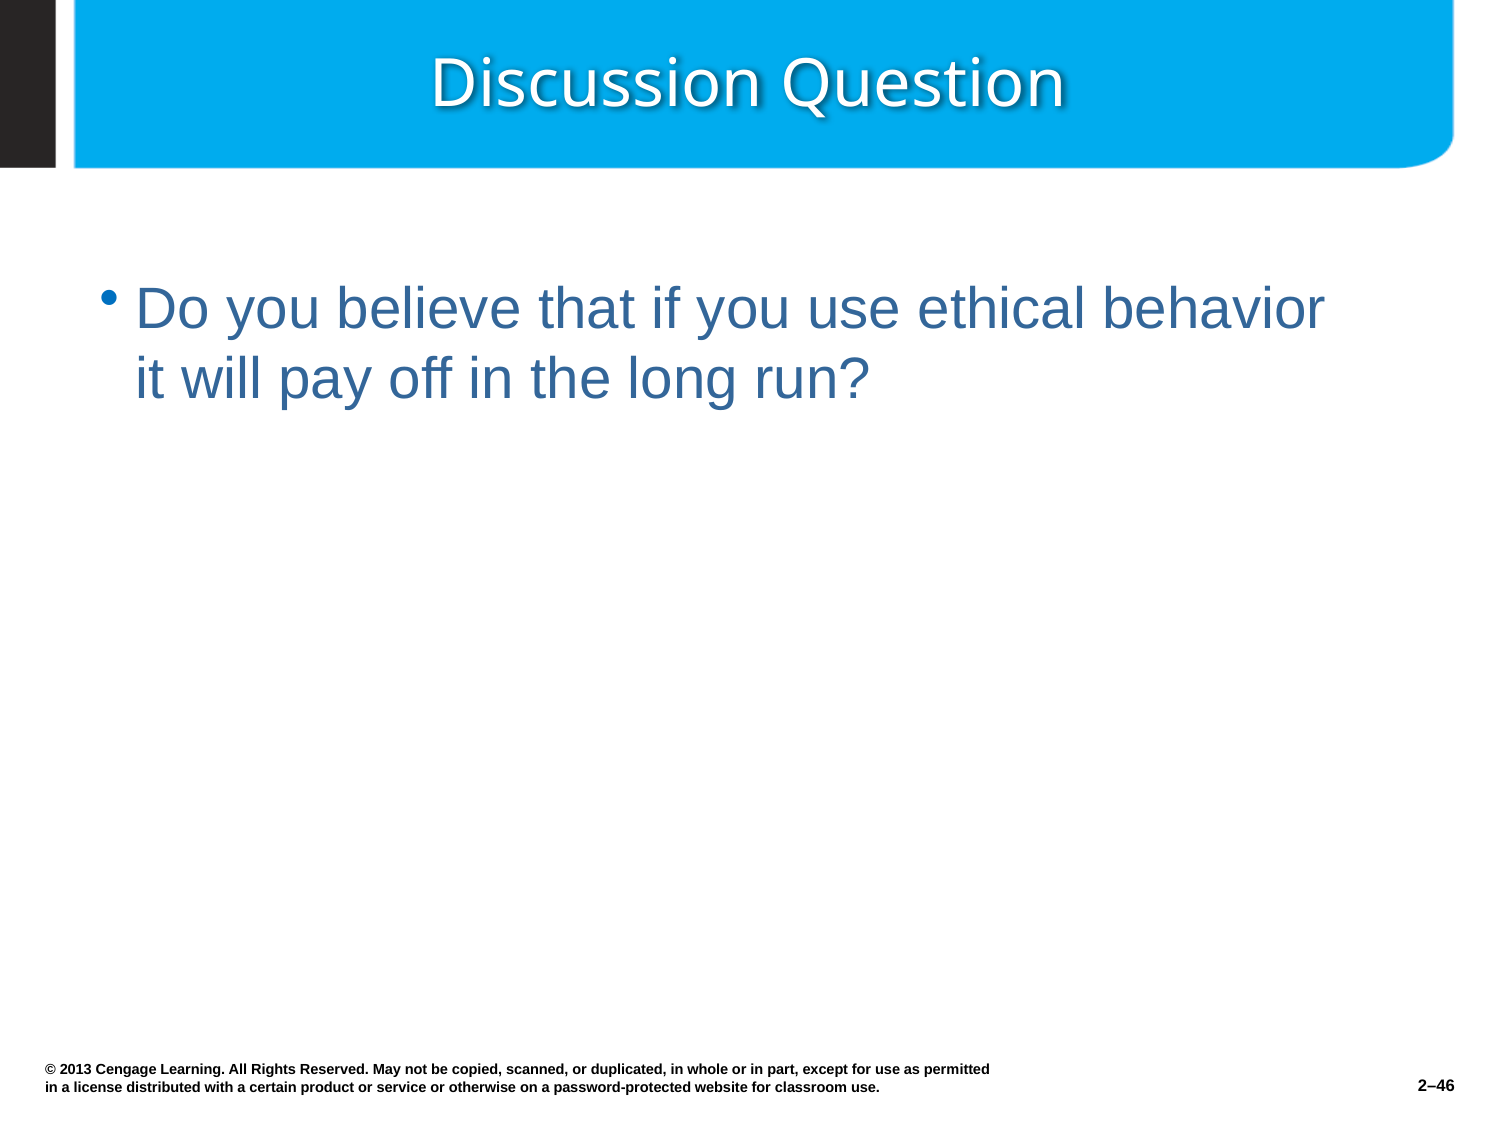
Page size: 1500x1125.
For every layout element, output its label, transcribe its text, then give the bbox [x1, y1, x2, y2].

title Discussion Question [85, 32, 1411, 128]
slide_number 2–46 [1092, 1042, 1455, 1103]
list Do you believe that if you use ethical behavior it will pay off in the long run? [84, 262, 1365, 1043]
footer © 2013 Cengage Learning. All Rights Reserved. May not be copied, scanned, or duplicated, in whole or in part, except for use as permitted in a license distributed with a certain product or service or otherwise on a password-protected website for classroom use. [45, 1042, 1005, 1103]
picture [0, 0, 1456, 171]
